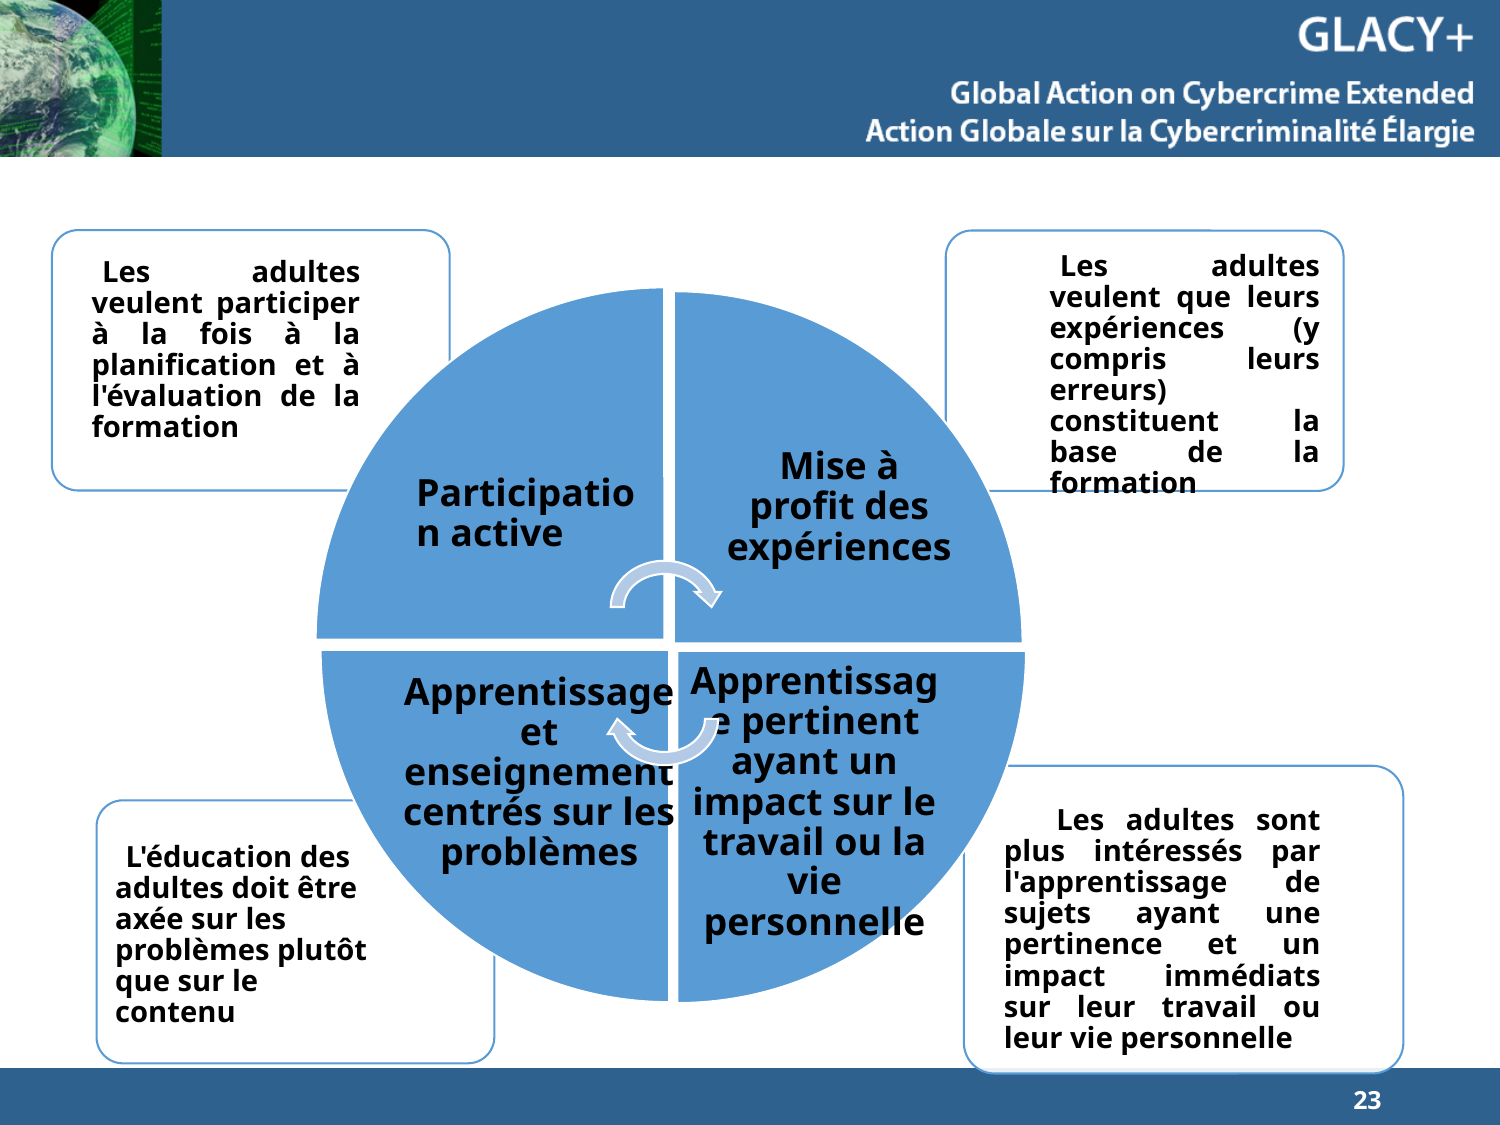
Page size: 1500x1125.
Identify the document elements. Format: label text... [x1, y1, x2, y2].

slide_number 23 [1059, 1074, 1397, 1125]
picture [0, 0, 1500, 157]
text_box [51, 230, 1404, 1074]
